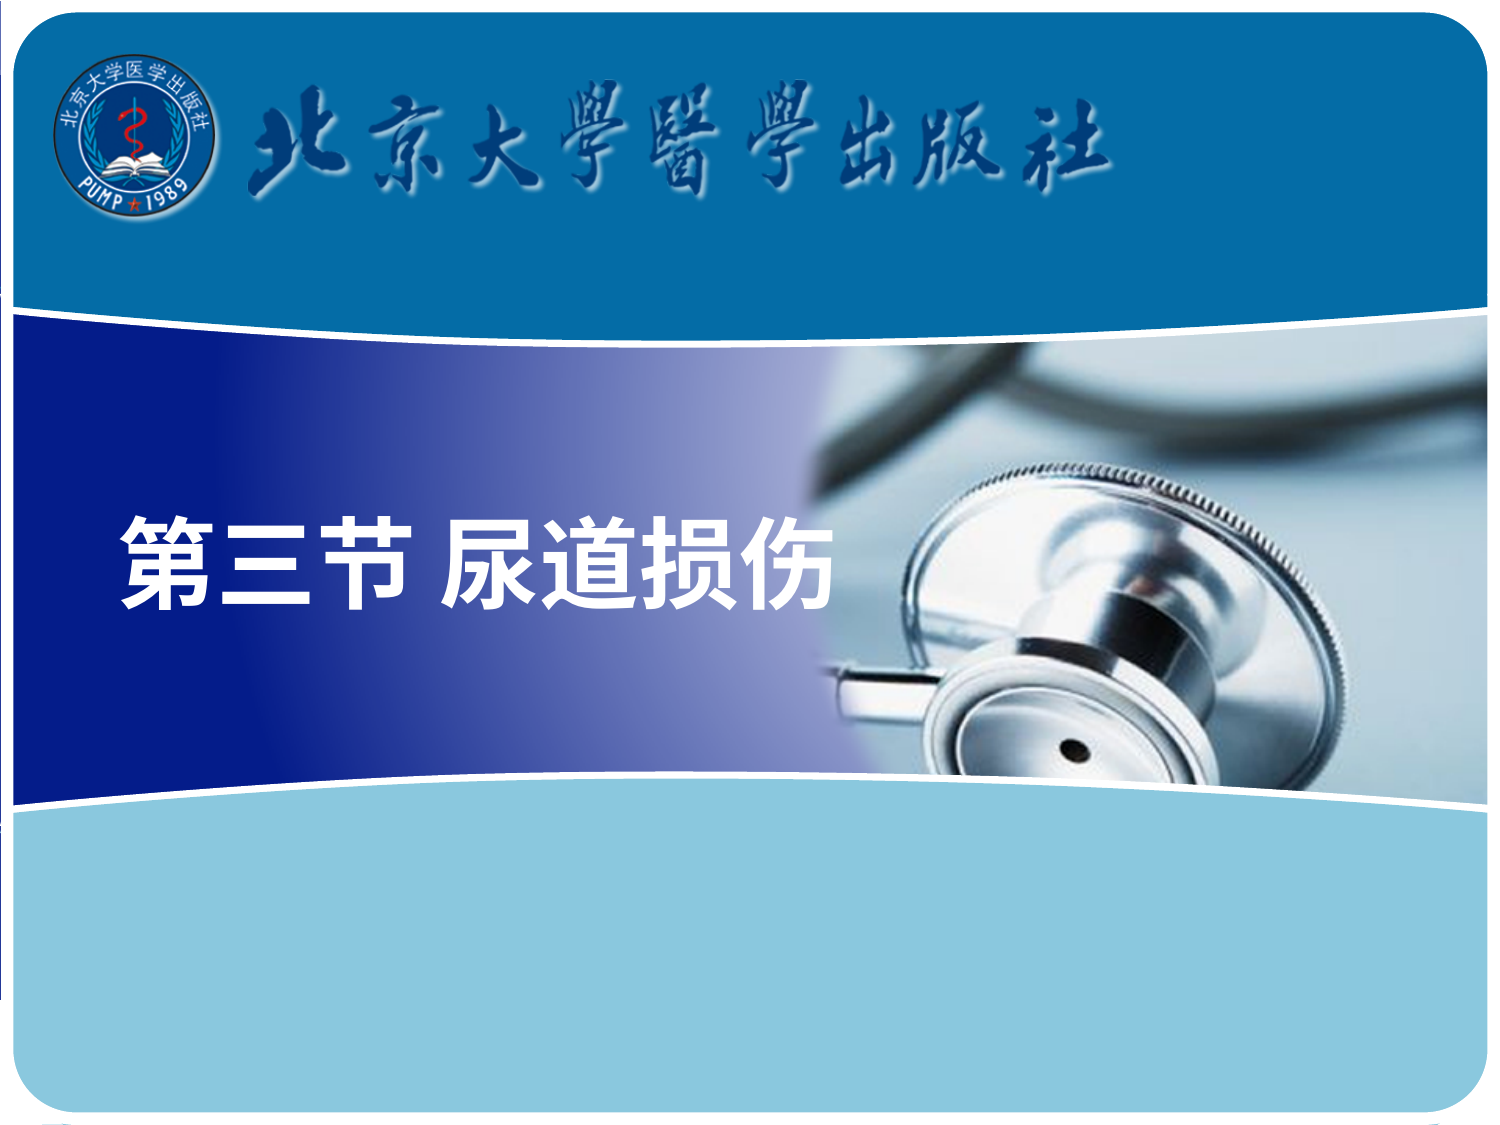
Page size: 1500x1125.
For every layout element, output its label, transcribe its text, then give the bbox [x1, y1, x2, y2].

title 第三节 尿道损伤 [52, 373, 904, 749]
picture [53, 54, 1117, 225]
picture [14, 315, 1487, 805]
